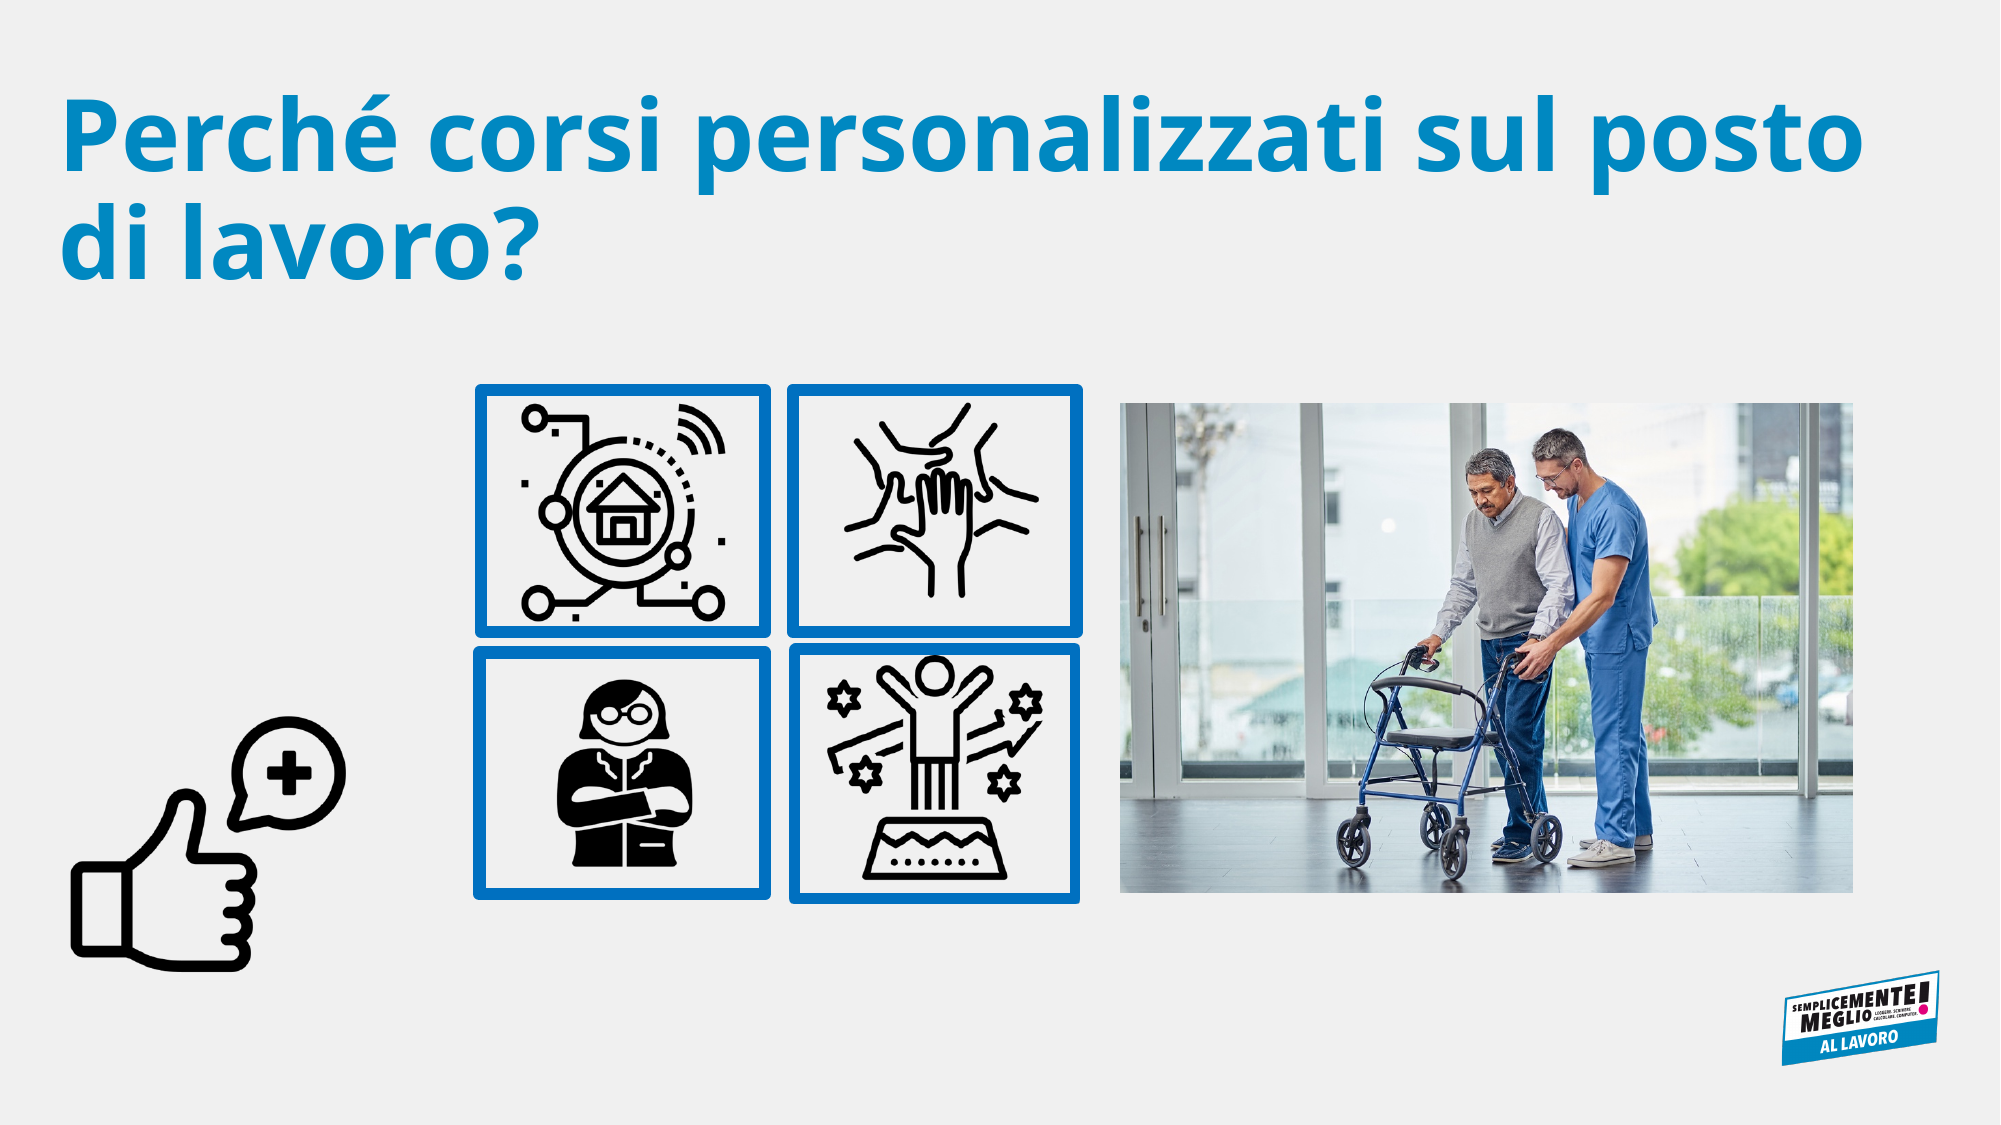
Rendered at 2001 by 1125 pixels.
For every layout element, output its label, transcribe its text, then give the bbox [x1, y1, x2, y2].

text_box Perché corsi personalizzati sul posto di lavoro? [44, 55, 1923, 331]
picture [1120, 403, 1853, 893]
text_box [485, 396, 1080, 904]
picture [27, 699, 389, 993]
text_box [44, 331, 1939, 600]
